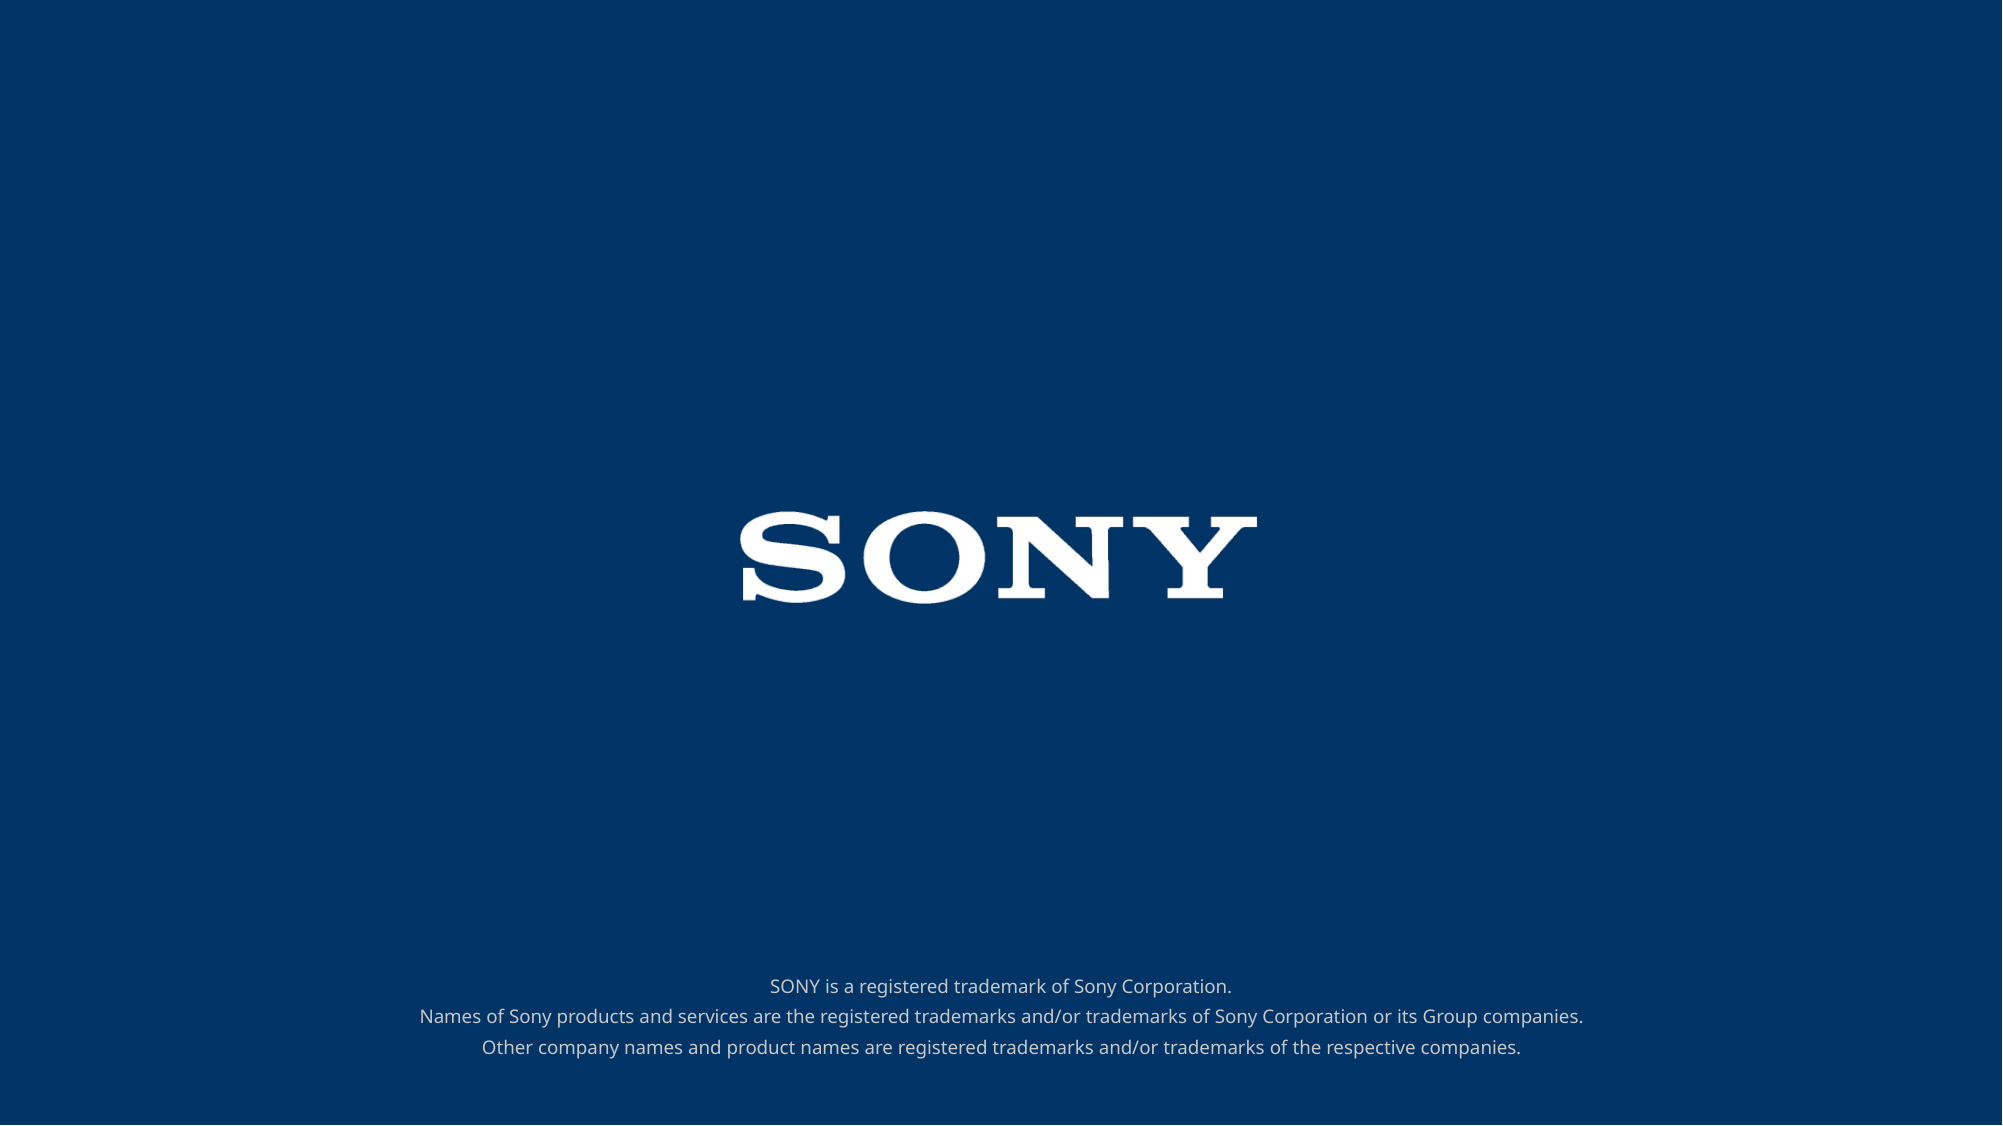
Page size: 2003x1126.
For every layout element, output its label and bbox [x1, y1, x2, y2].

picture [706, 488, 1296, 637]
